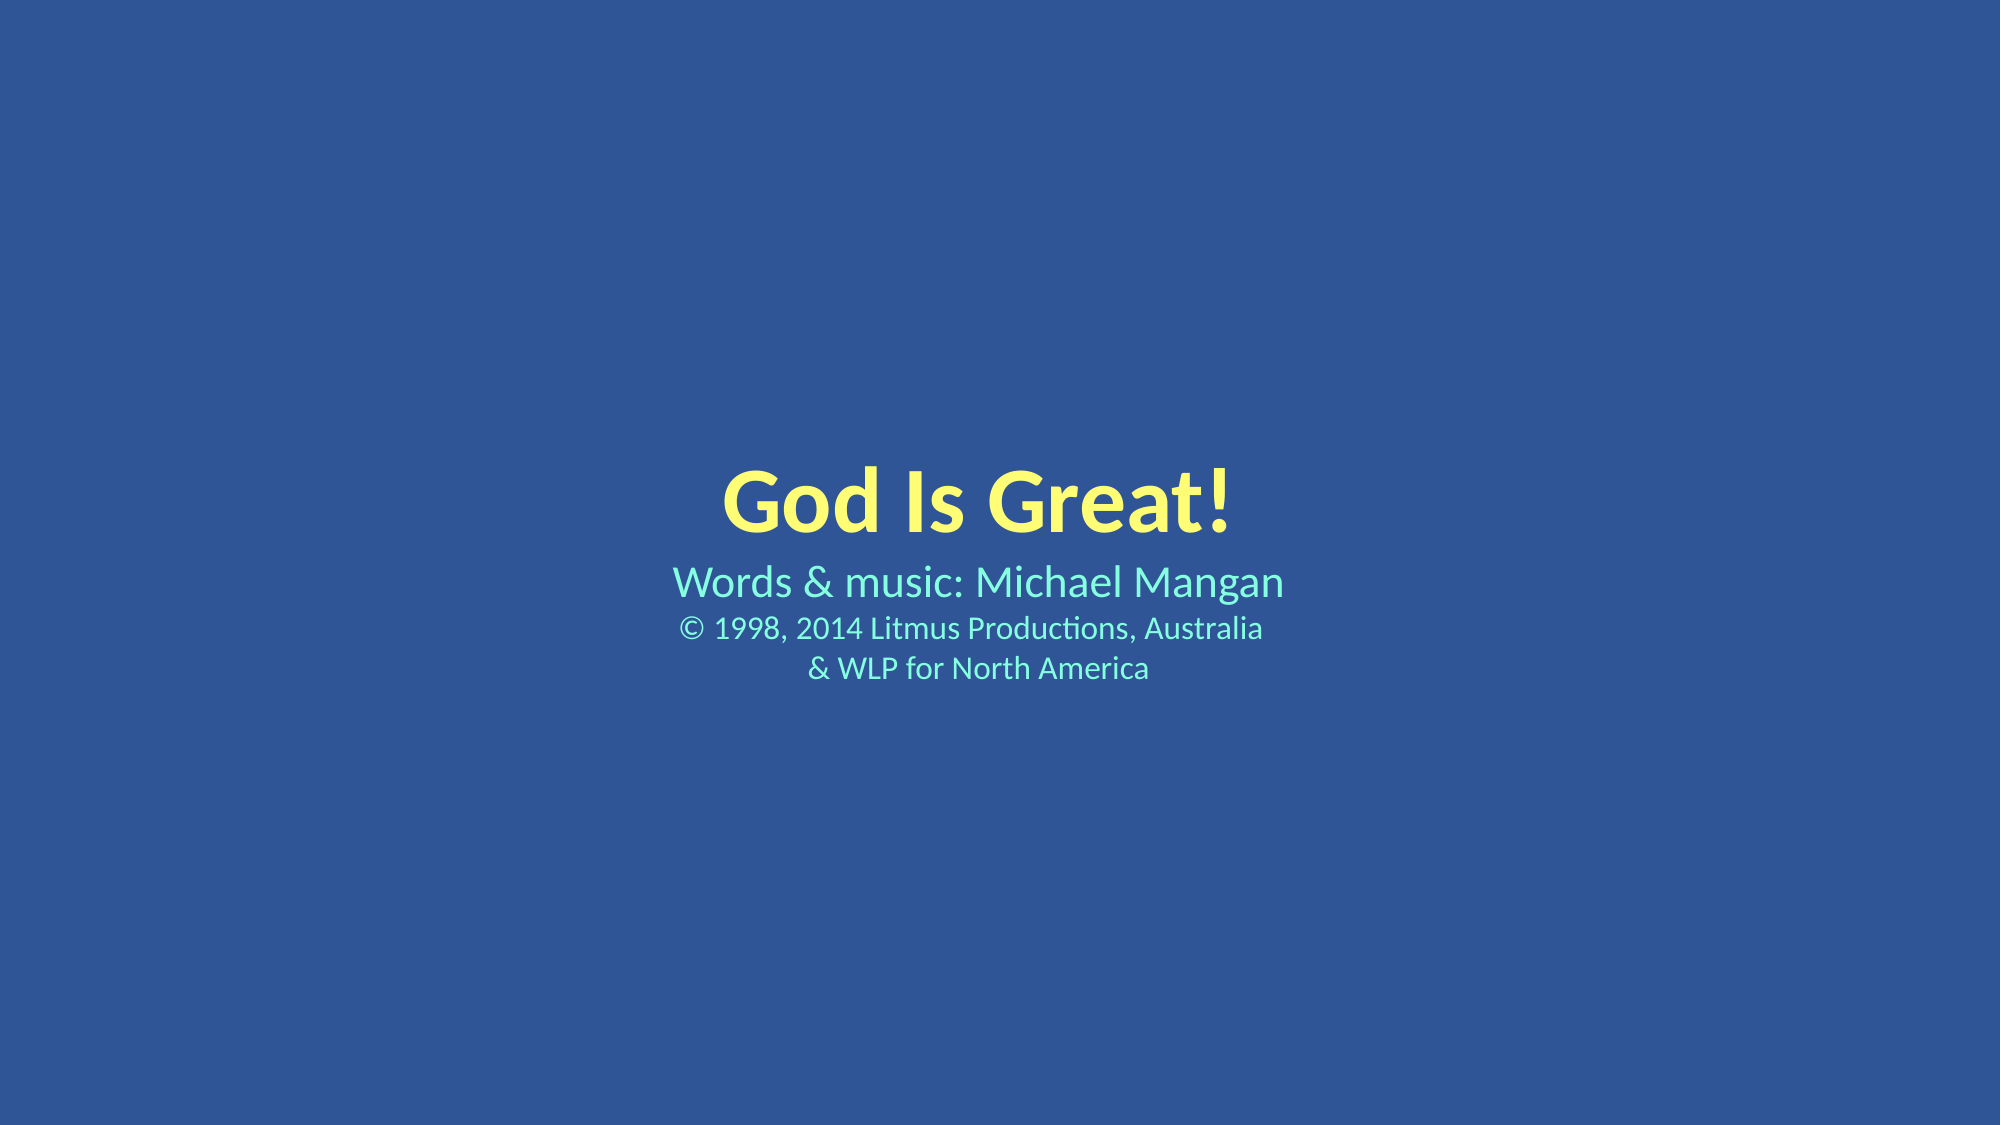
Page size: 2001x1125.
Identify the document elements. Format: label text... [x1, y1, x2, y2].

text_box God Is Great! Words & music: Michael Mangan © 1998, 2014 Litmus Productions, Australia & WLP for North America [291, 403, 1667, 722]
